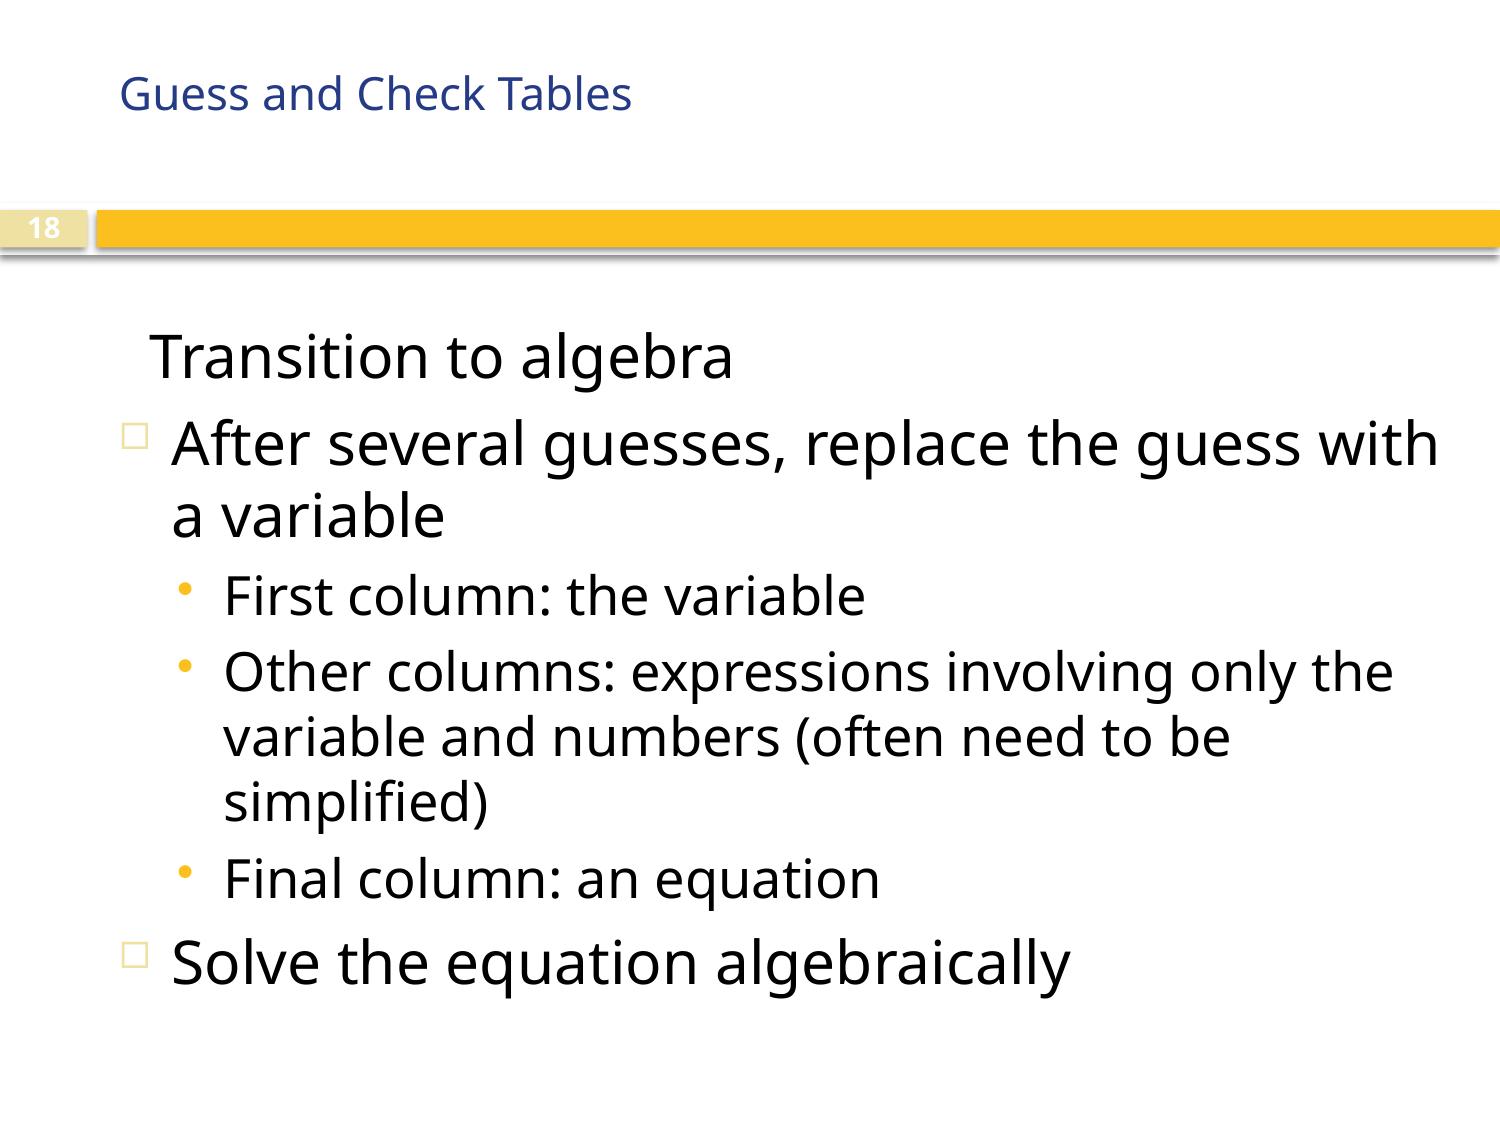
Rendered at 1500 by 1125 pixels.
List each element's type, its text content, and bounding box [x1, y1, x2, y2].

slide_number 18 [0, 208, 88, 249]
title Guess and Check Tables [108, 43, 1462, 141]
list Transition to algebra After several guesses, replace the guess with a variable First column: the variable Other columns: expressions involving only the variable and numbers (often need to be simplified) Final column: an equation Solve the equation algebraically [108, 312, 1462, 986]
